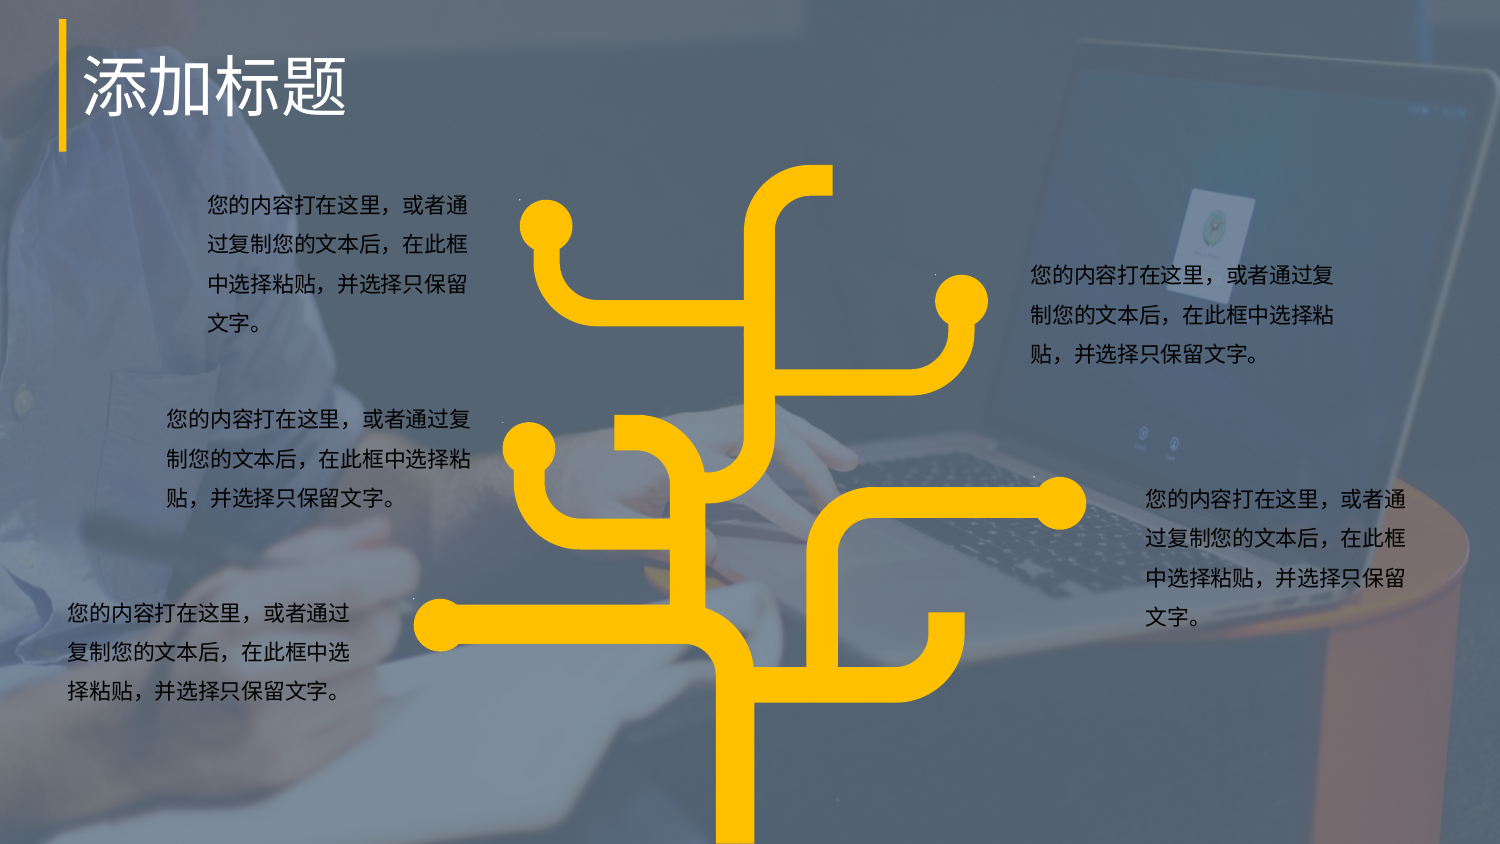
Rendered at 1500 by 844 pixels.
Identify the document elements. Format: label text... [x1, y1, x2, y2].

text_box [459, 604, 755, 844]
text_box [513, 472, 687, 550]
text_box [806, 487, 1037, 692]
text_box [518, 198, 574, 254]
text_box [614, 414, 706, 626]
text_box 添加标题 [66, 37, 503, 133]
text_box [775, 326, 975, 396]
text_box [1032, 475, 1088, 531]
text_box [412, 597, 468, 653]
text_box 您的内容打在这里，或者通过复制您的文本后，在此框中选择粘贴，并选择只保留文字。 [192, 171, 503, 344]
text_box [58, 18, 67, 153]
text_box [934, 273, 989, 329]
text_box 您的内容打在这里，或者通过复制您的文本后，在此框中选择粘贴，并选择只保留文字。 [53, 578, 387, 712]
picture [0, 0, 1500, 844]
text_box [501, 421, 557, 477]
text_box 您的内容打在这里，或者通过复制您的文本后，在此框中选择粘贴，并选择只保留文字。 [1130, 465, 1442, 638]
text_box [743, 164, 833, 338]
text_box [686, 338, 775, 504]
text_box [735, 612, 965, 703]
text_box [533, 251, 743, 327]
text_box 您的内容打在这里，或者通过复制您的文本后，在此框中选择粘贴，并选择只保留文字。 [1015, 241, 1353, 375]
text_box 您的内容打在这里，或者通过复制您的文本后，在此框中选择粘贴，并选择只保留文字。 [152, 385, 495, 519]
